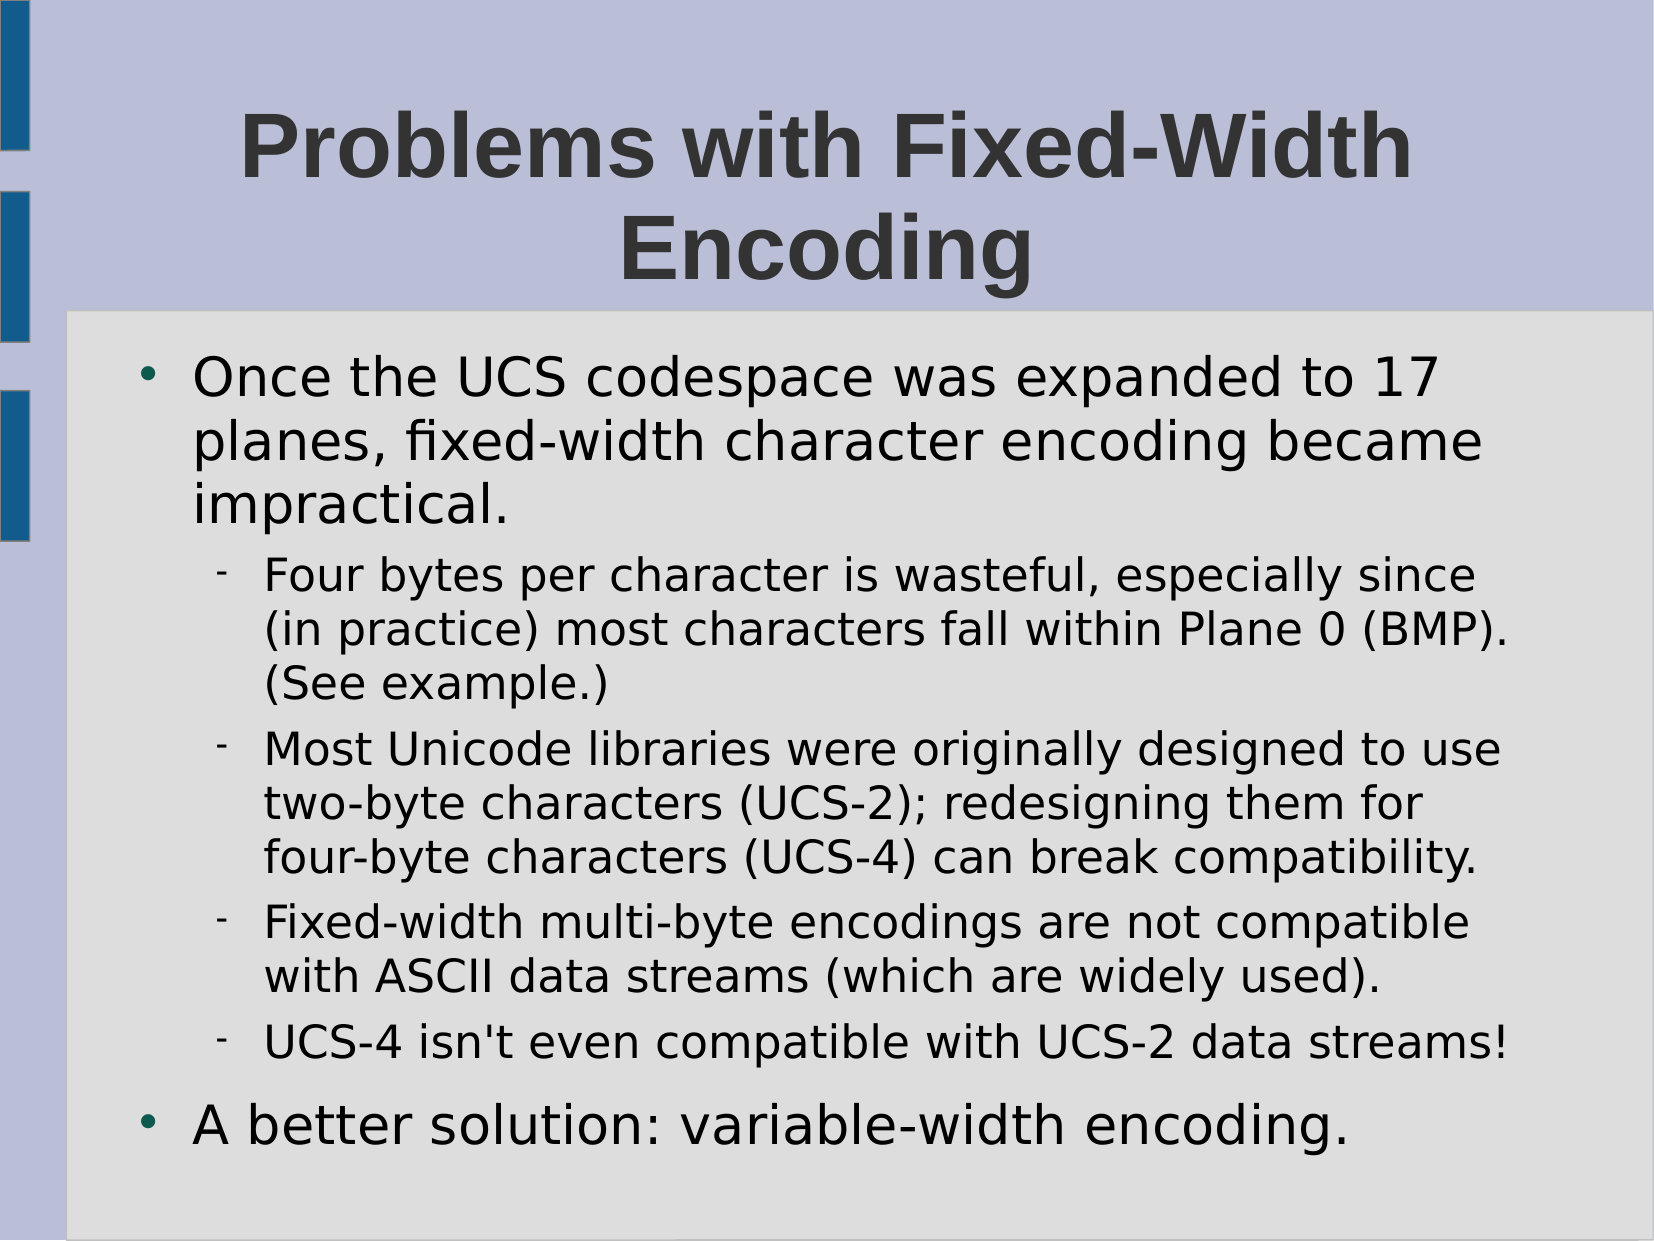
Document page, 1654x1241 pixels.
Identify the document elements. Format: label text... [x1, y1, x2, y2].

list Once the UCS codespace was expanded to 17 planes, fixed-width character encoding became impractical. Four bytes per character is wasteful, especially since (in practice) most characters fall within Plane 0 (BMP). (See example.) Most Unicode libraries were originally designed to use two-byte characters (UCS-2); redesigning them for four-byte characters (UCS-4) can break compatibility. Fixed-width multi-byte encodings are not compatible with ASCII data streams (which are widely used). UCS-4 isn't even compatible with UCS-2 data streams! A better solution: variable-width encoding. [121, 344, 1534, 1148]
title Problems with Fixed-Width Encoding [121, 91, 1534, 299]
